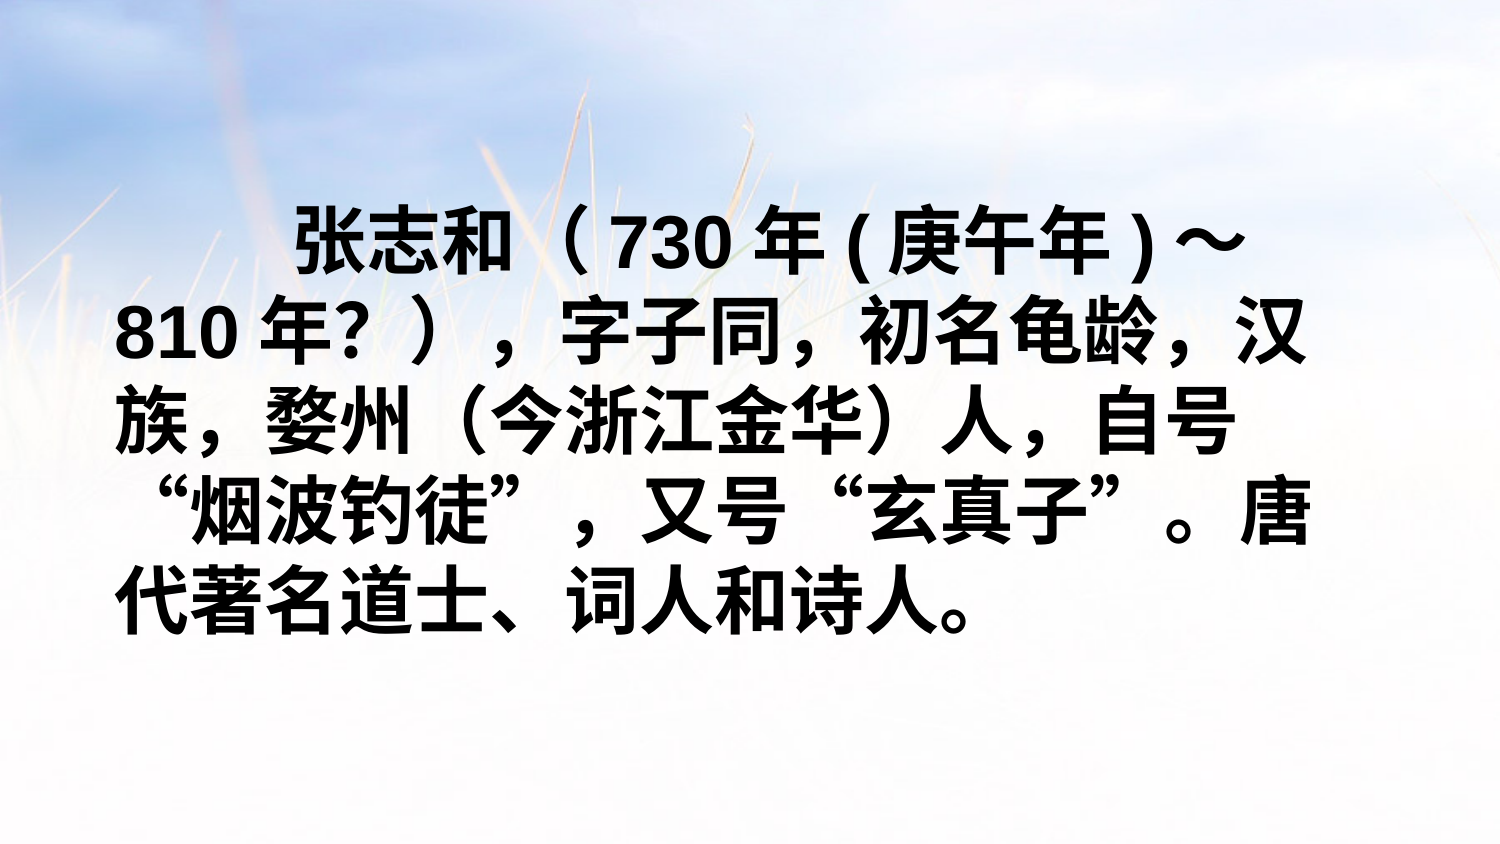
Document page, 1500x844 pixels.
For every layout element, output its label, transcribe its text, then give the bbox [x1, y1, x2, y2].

picture [0, 0, 1500, 844]
text_box 张志和（730年(庚午年)～810年？），字子同，初名龟龄，汉族，婺州（今浙江金华）人，自号“烟波钓徒”，又号“玄真子”。唐代著名道士、词人和诗人。 [100, 186, 1353, 651]
